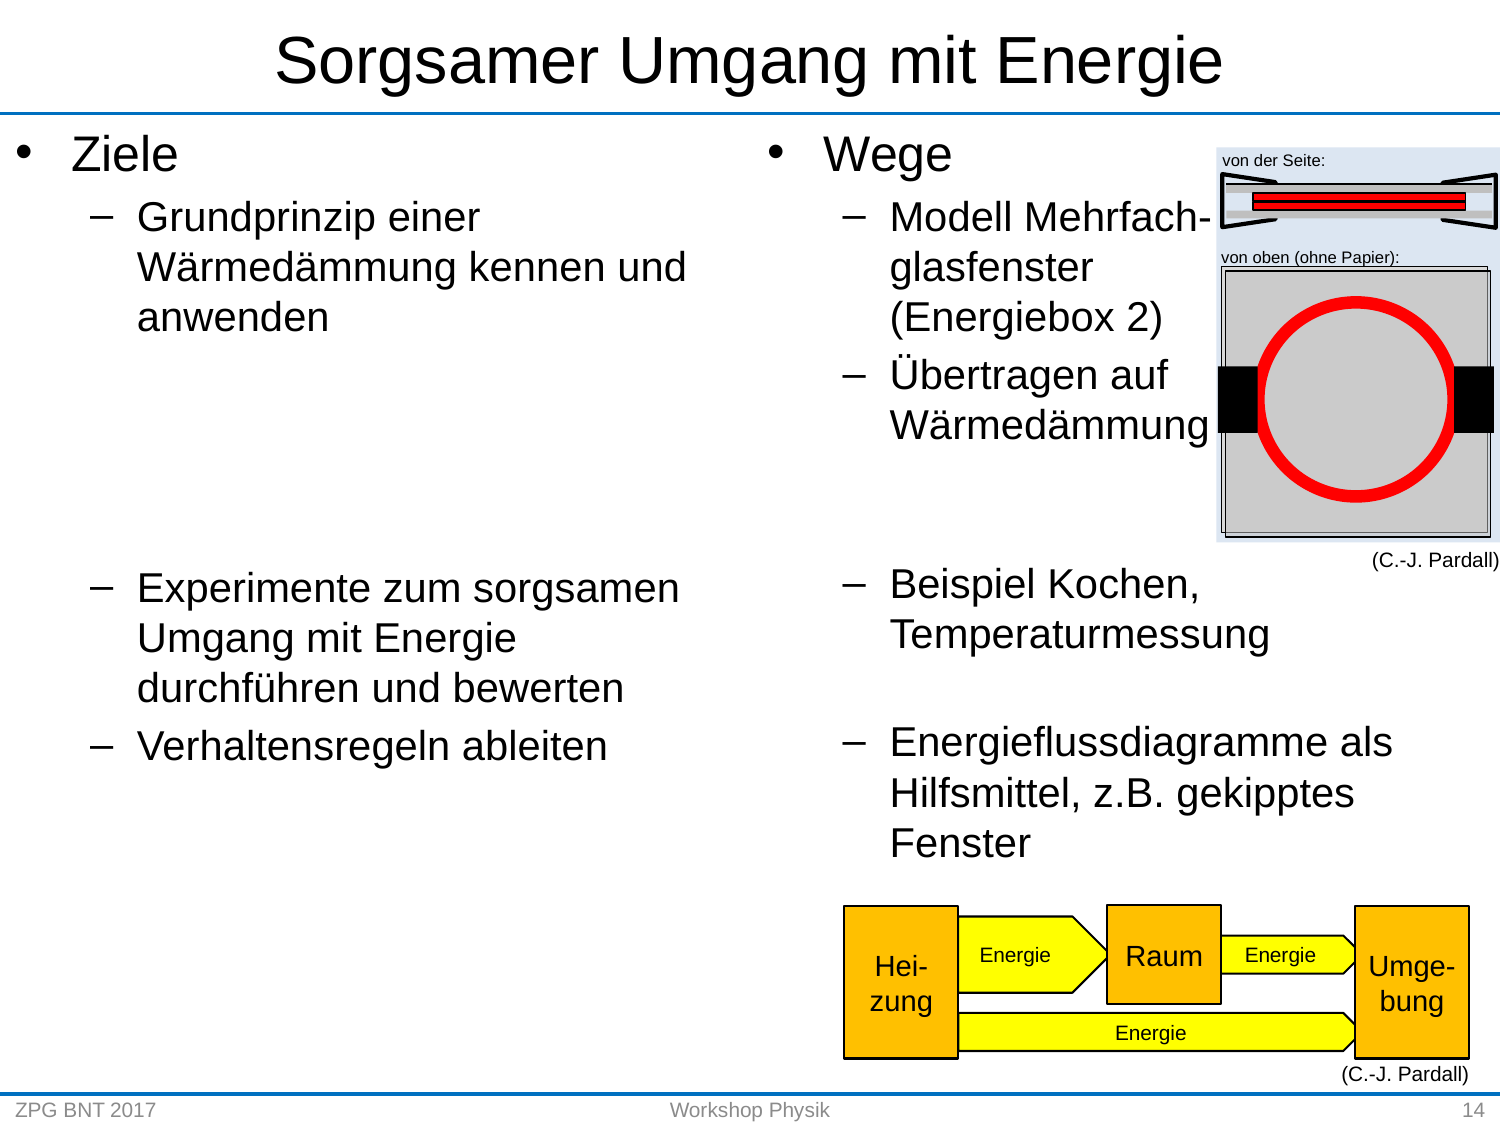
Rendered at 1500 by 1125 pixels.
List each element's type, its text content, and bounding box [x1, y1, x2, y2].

title Sorgsamer Umgang mit Energie [0, 0, 1500, 114]
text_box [843, 904, 1470, 1088]
slide_number 14 [1104, 1094, 1500, 1125]
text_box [1216, 147, 1500, 574]
text_box Wege Modell Mehrfach- glasfenster (Energiebox 2) Übertragen auf Wärmedämmung Beispiel Kochen, Temperaturmessung Energieflussdiagramme als Hilfsmittel, z.B. gekipptes Fenster [752, 113, 1500, 1094]
list Ziele Grundprinzip einer Wärmedämmung kennen und anwenden Experimente zum sorgsamen Umgang mit Energie durchführen und bewerten Verhaltensregeln ableiten [0, 113, 750, 1094]
slide_number ZPG BNT 2017 [0, 1094, 408, 1125]
footer Workshop Physik [512, 1094, 988, 1125]
